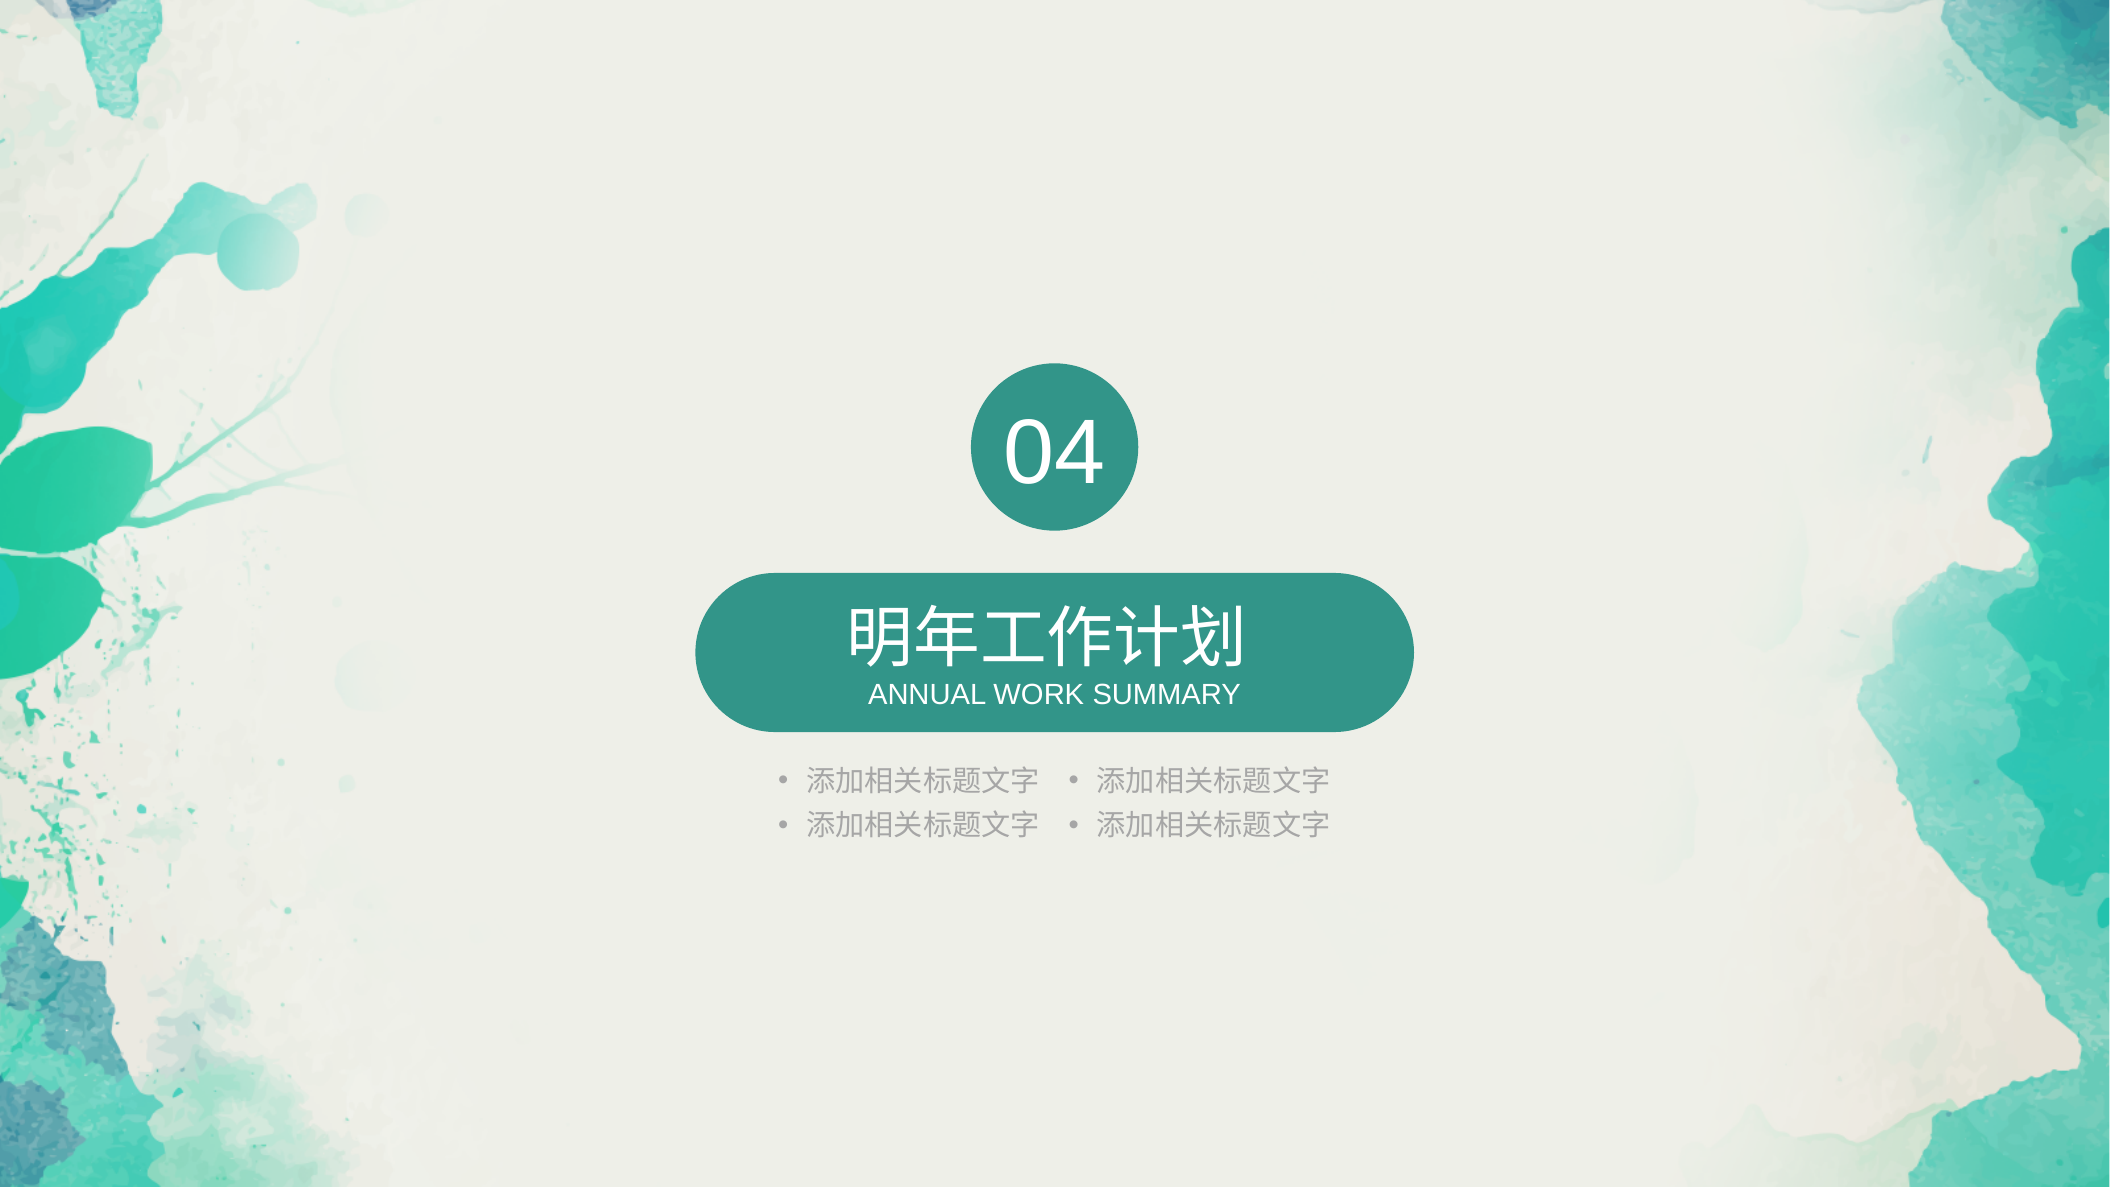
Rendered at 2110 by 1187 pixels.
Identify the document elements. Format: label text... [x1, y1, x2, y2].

text_box [694, 571, 1416, 734]
text_box 添加相关标题文字 [777, 762, 1041, 798]
text_box 添加相关标题文字 [777, 806, 1041, 842]
text_box 04 [969, 362, 1140, 532]
picture [0, 0, 2110, 1187]
text_box 添加相关标题文字 [1068, 806, 1331, 842]
text_box 添加相关标题文字 [1068, 762, 1331, 798]
